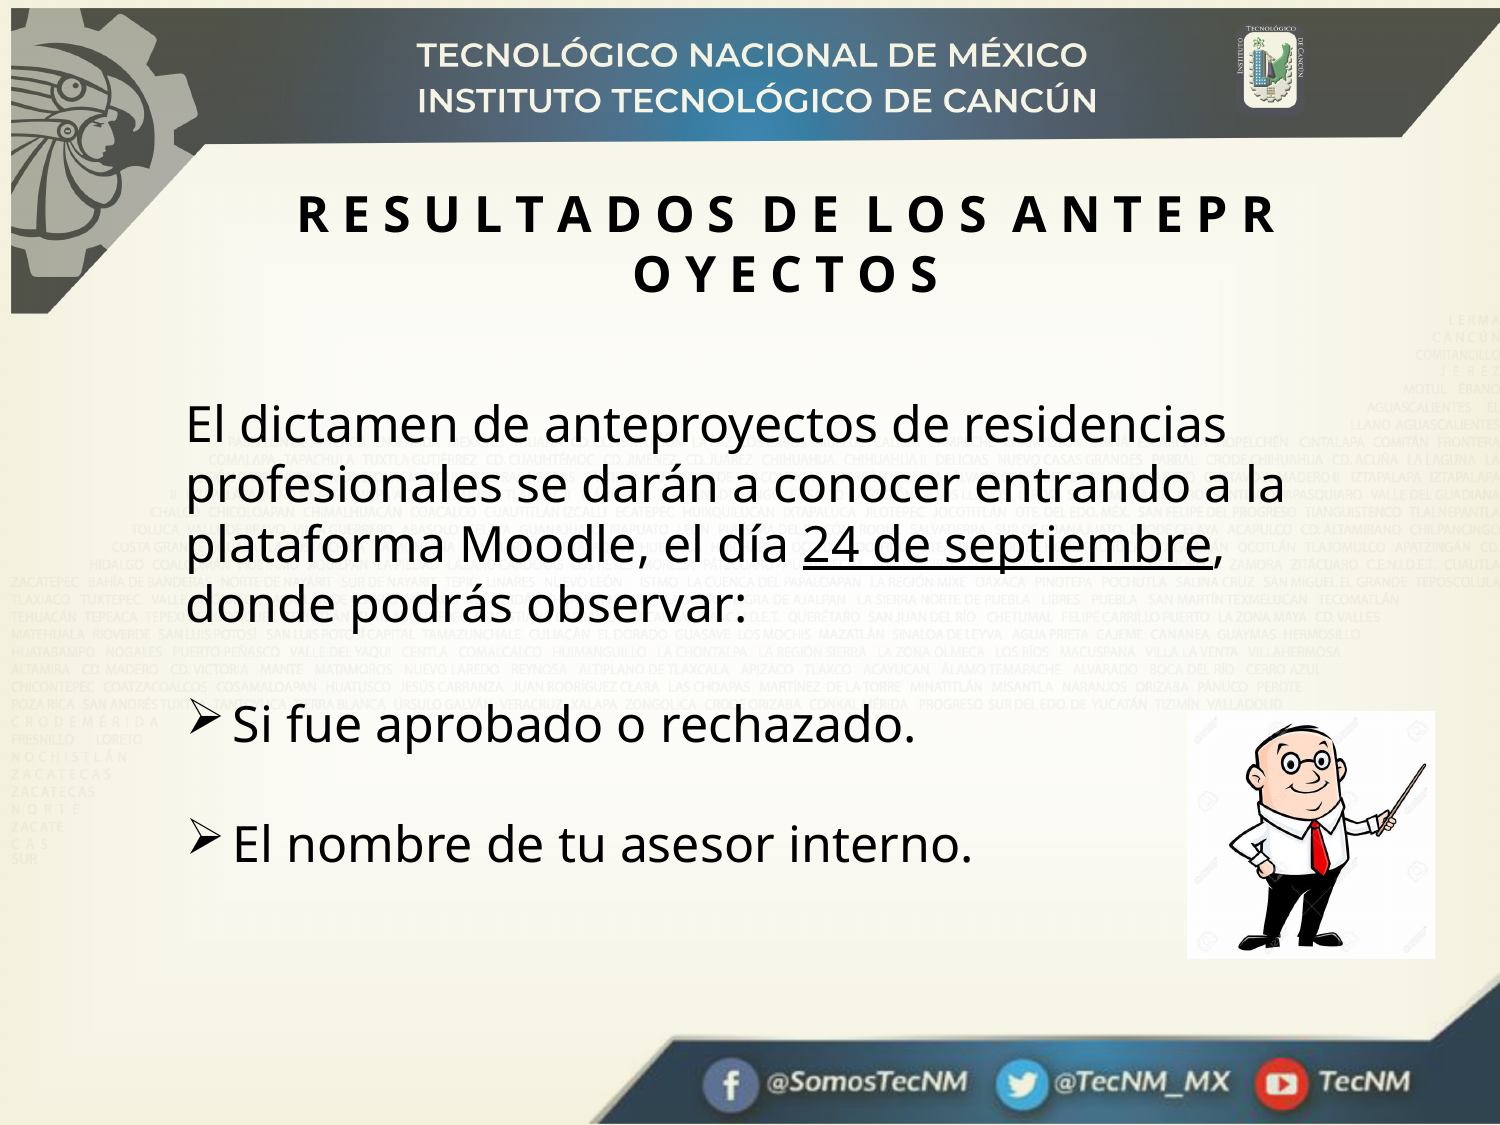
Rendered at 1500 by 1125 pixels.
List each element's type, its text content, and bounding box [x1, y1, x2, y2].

text_box El dictamen de anteproyectos de residencias profesionales se darán a conocer entrando a la plataforma Moodle, el día 24 de septiembre, donde podrás observar: Si fue aprobado o rechazado. El nombre de tu asesor interno. [171, 385, 1341, 880]
picture [1186, 711, 1435, 960]
text_box R E S U L T A D O S D E L O S A N T E P R O Y E C T O S [277, 175, 1294, 310]
